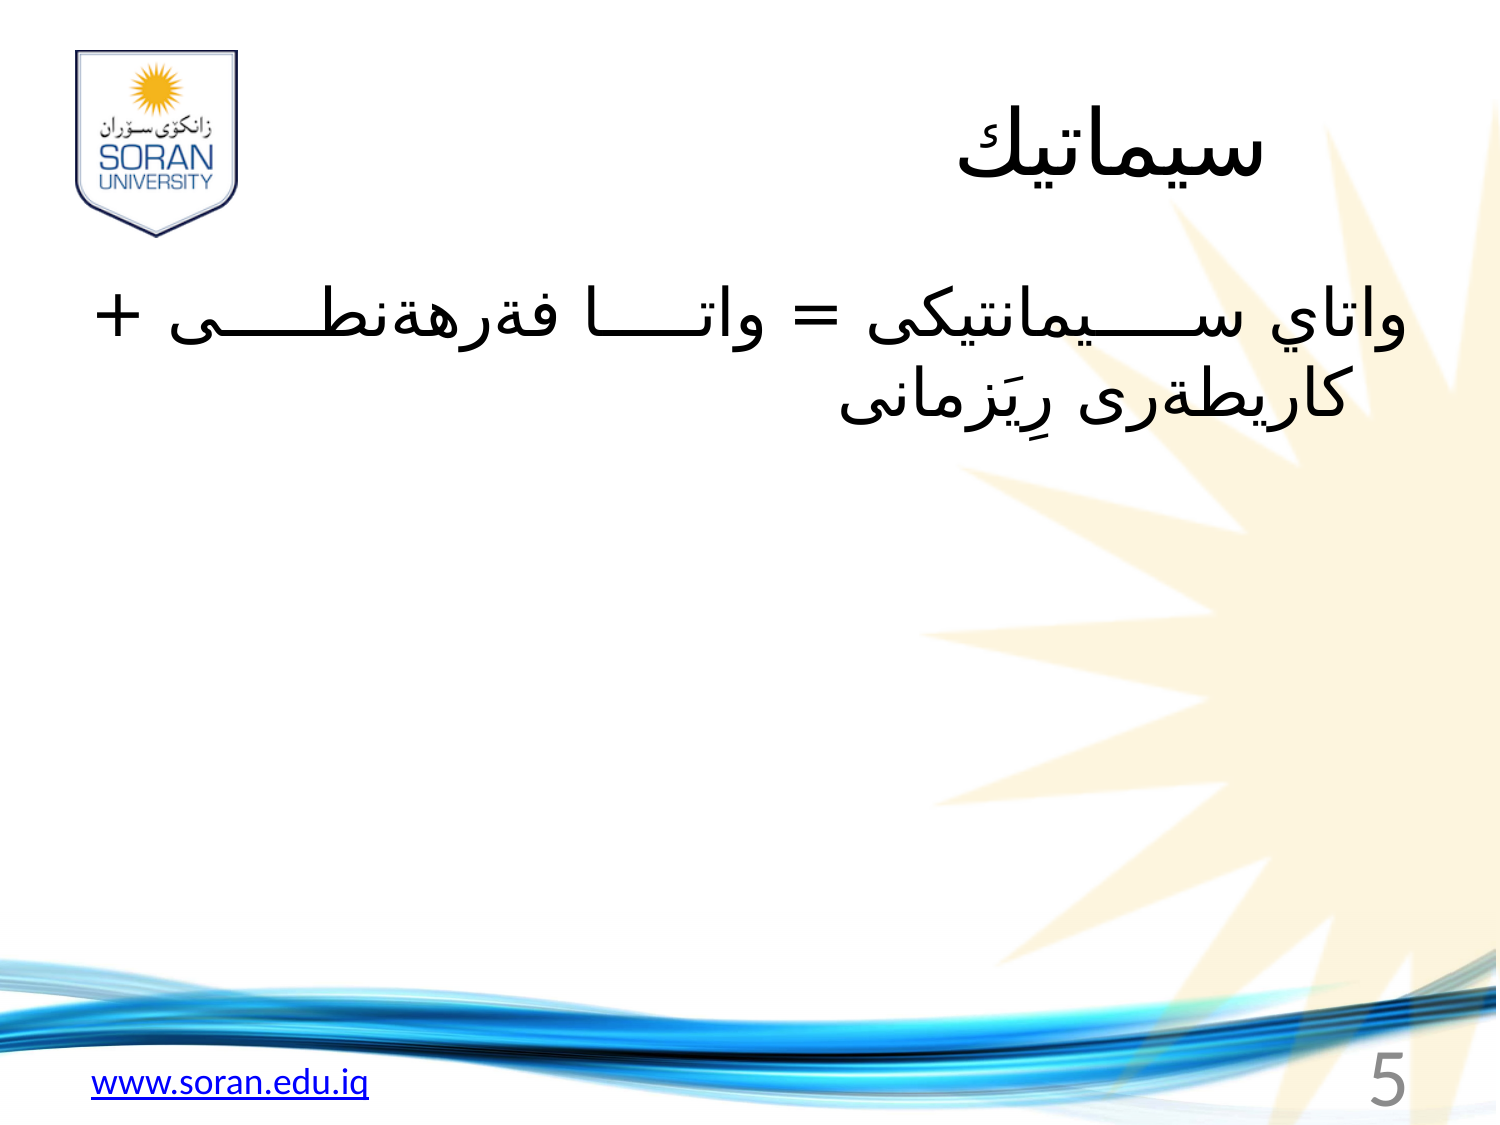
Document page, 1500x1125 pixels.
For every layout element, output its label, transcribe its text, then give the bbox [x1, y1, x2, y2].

picture [75, 233, 238, 238]
picture [0, 99, 1500, 1125]
slide_number 5 [1074, 1042, 1425, 1103]
list واتاي سيمانتيكى = واتا فةرهةنطى + كاريطةرى رِيَزمانى [75, 262, 1425, 1005]
title سيماتيك [75, 45, 1425, 233]
